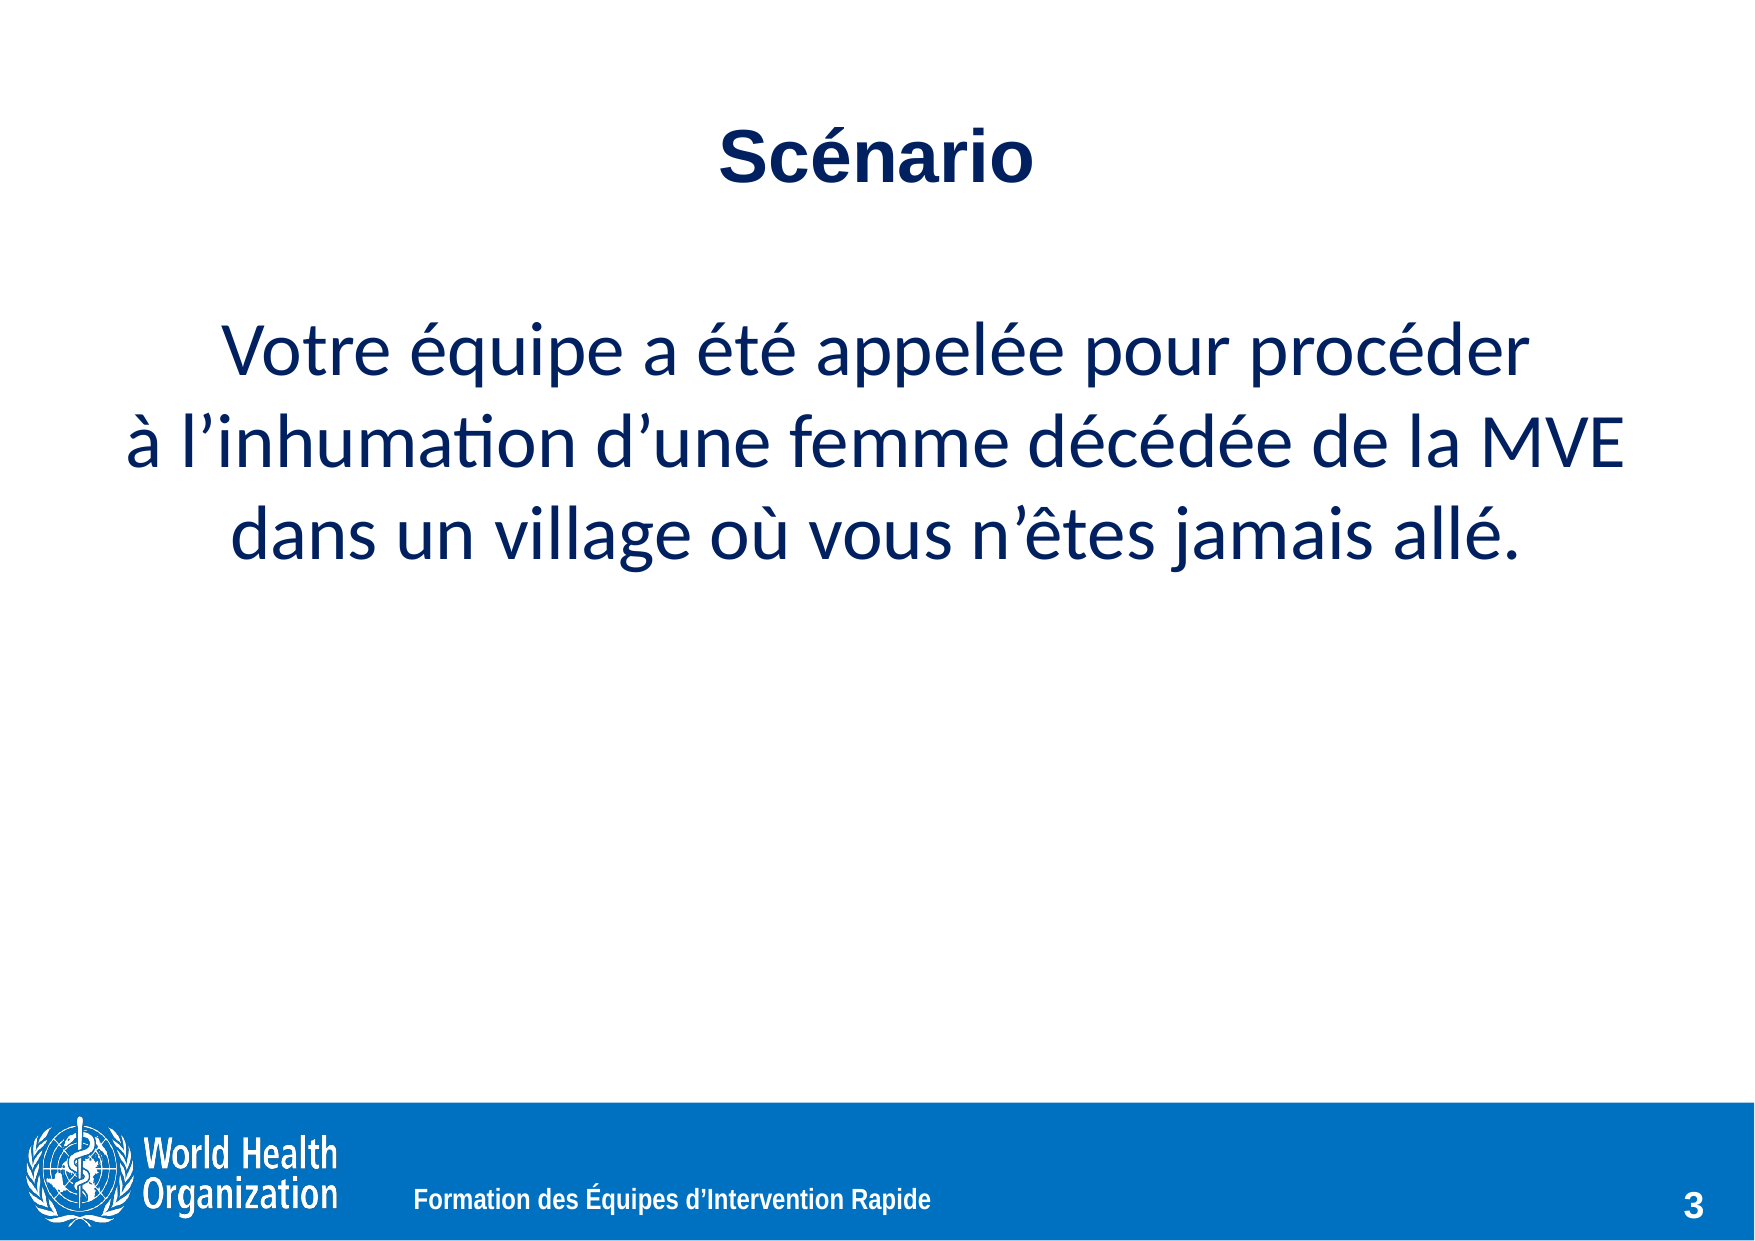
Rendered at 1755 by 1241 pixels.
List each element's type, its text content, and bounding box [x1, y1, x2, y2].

list Votre équipe a été appelée pour procéder à l’inhumation d’une femme décédée de la MVE dans un village où vous n’êtes jamais allé. [87, 289, 1667, 1108]
picture [25, 1116, 337, 1227]
title Scénario [87, 49, 1667, 257]
